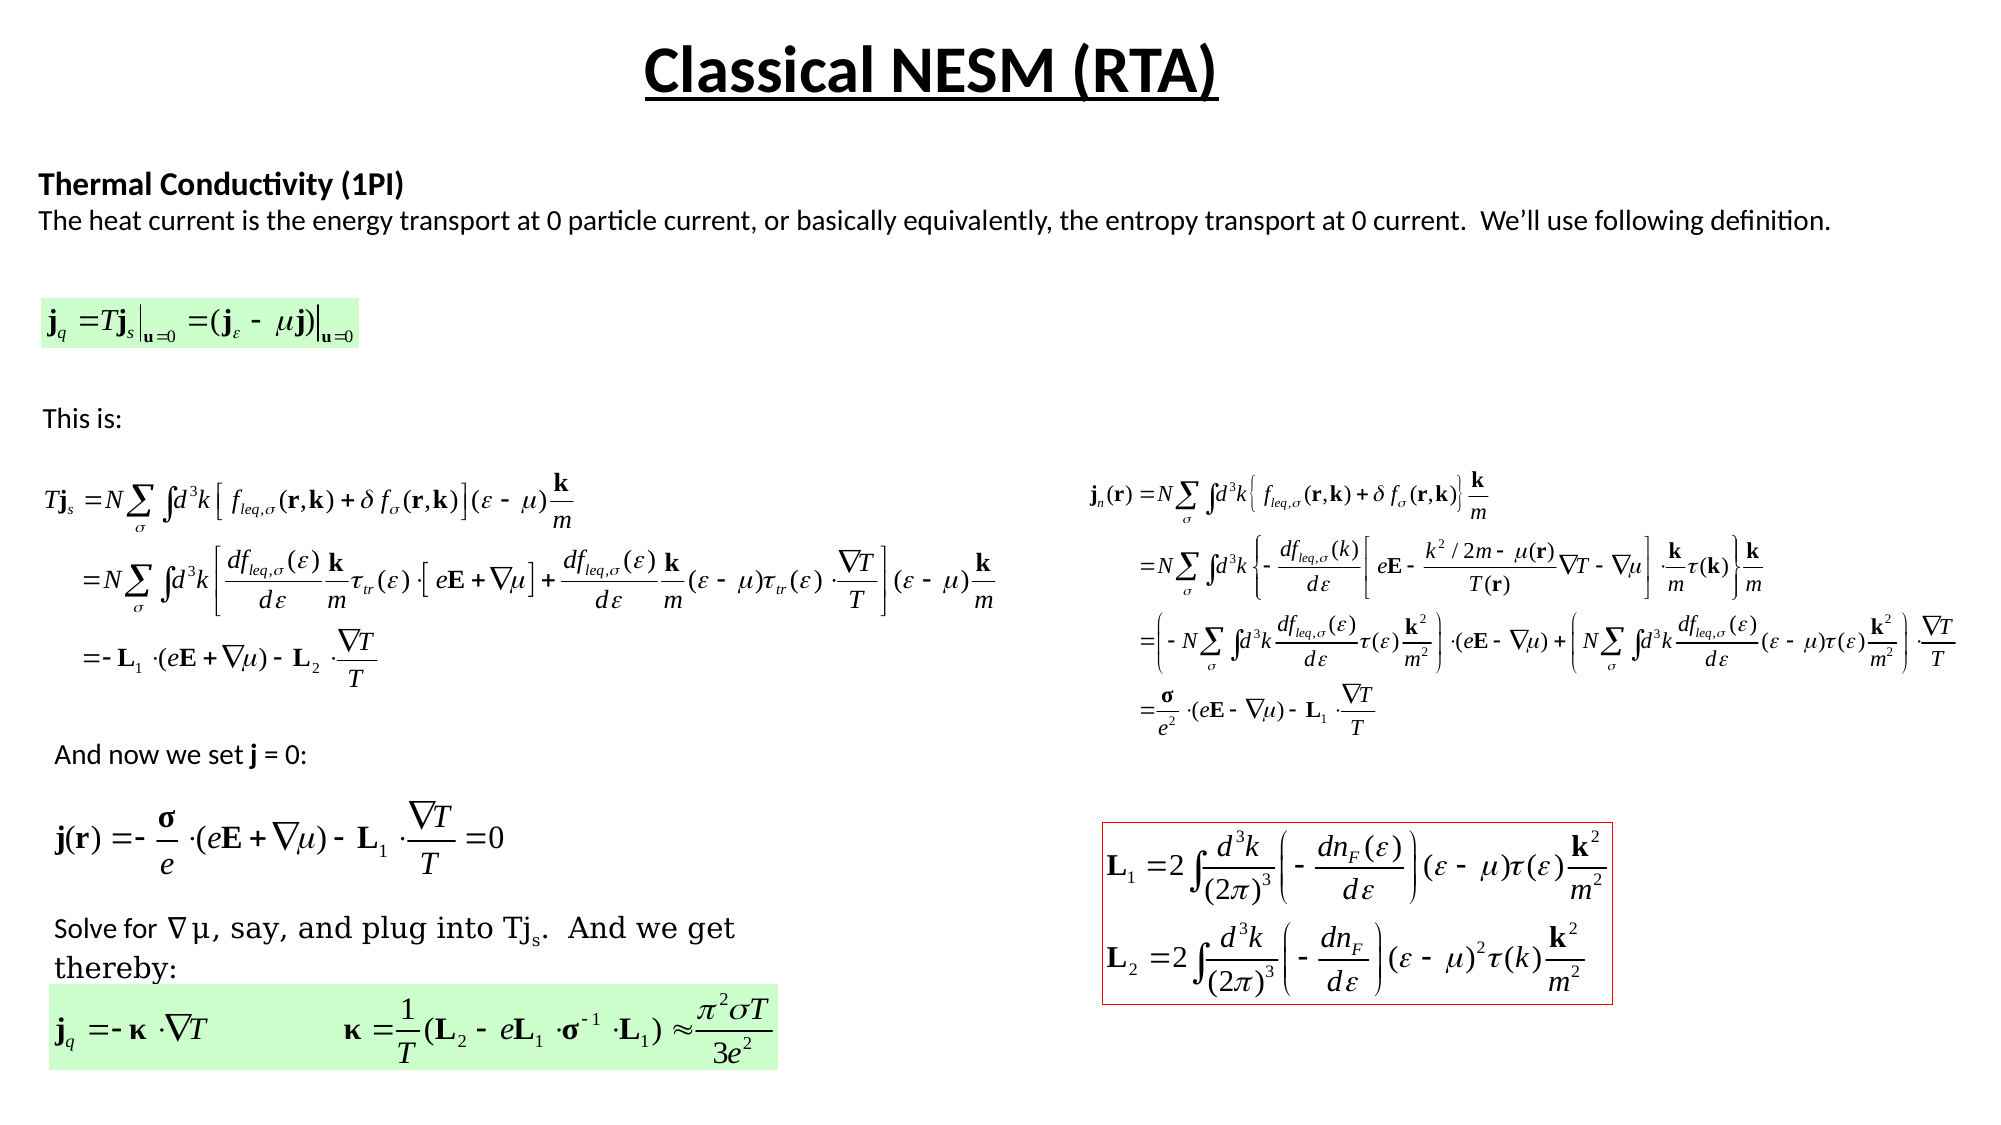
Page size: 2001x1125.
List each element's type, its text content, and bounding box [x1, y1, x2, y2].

text_box Solve for ∇μ, say, and plug into Tjs. And we get thereby: [39, 902, 807, 992]
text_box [1085, 465, 1961, 740]
text_box Classical NESM (RTA) [630, 18, 1285, 114]
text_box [41, 297, 359, 349]
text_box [41, 465, 1000, 693]
text_box This is: [27, 391, 200, 442]
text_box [1102, 822, 1613, 1005]
text_box Thermal Conductivity (1PI) The heat current is the energy transport at 0 particle current, or basically equivalently, the entropy transport at 0 current. We’ll use following definition. [23, 154, 1857, 244]
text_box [48, 984, 779, 1071]
text_box And now we set j = 0: [39, 728, 334, 778]
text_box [48, 797, 511, 882]
